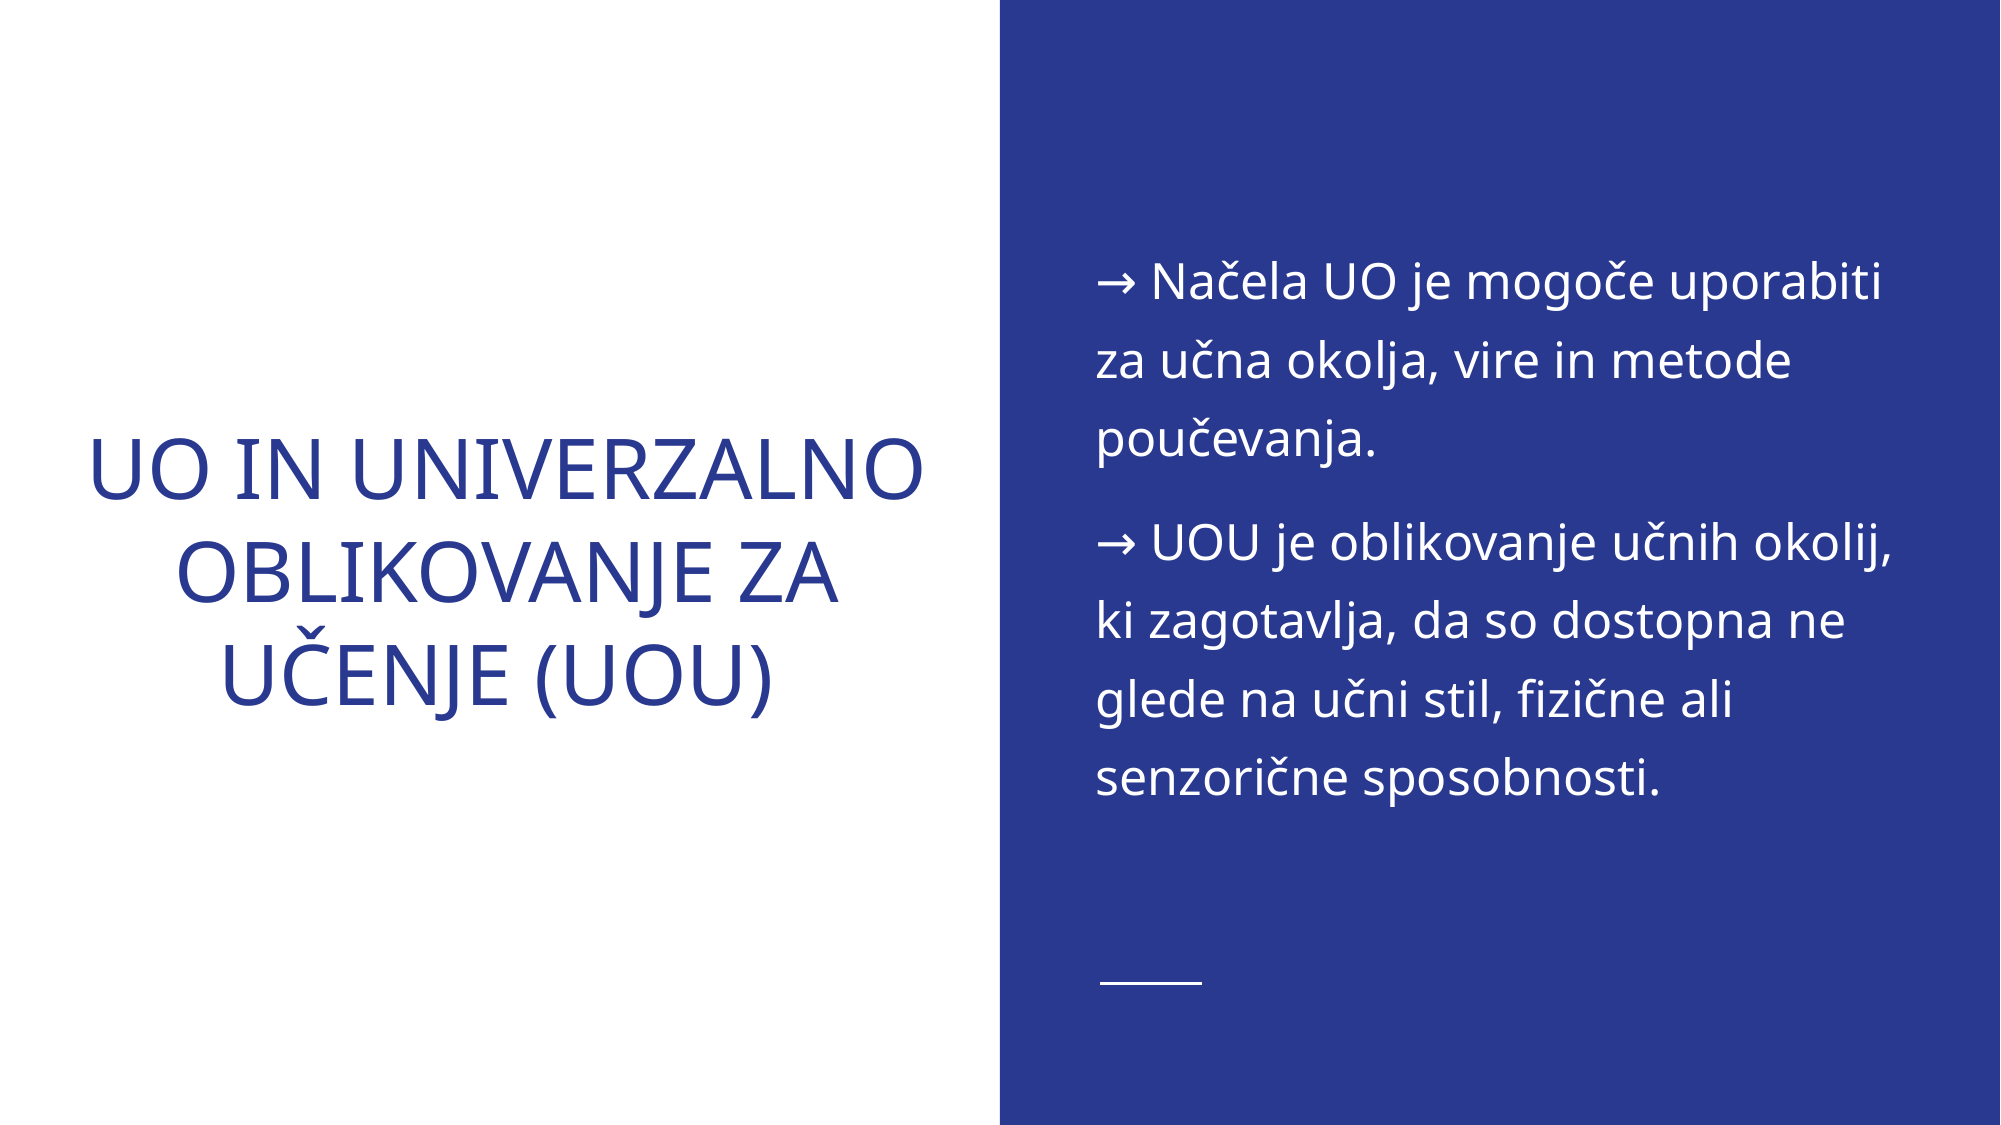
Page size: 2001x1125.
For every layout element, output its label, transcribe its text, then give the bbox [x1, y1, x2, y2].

title UO IN UNIVERZALNO OBLIKOVANJE ZA UČENJE (UOU) [64, 391, 950, 734]
list → Načela UO je mogoče uporabiti za učna okolja, vire in metode poučevanja. → UOU je oblikovanje učnih okolij, ki zagotavlja, da so dostopna ne glede na učni stil, fizične ali senzorične sposobnosti. [1080, 158, 1920, 967]
